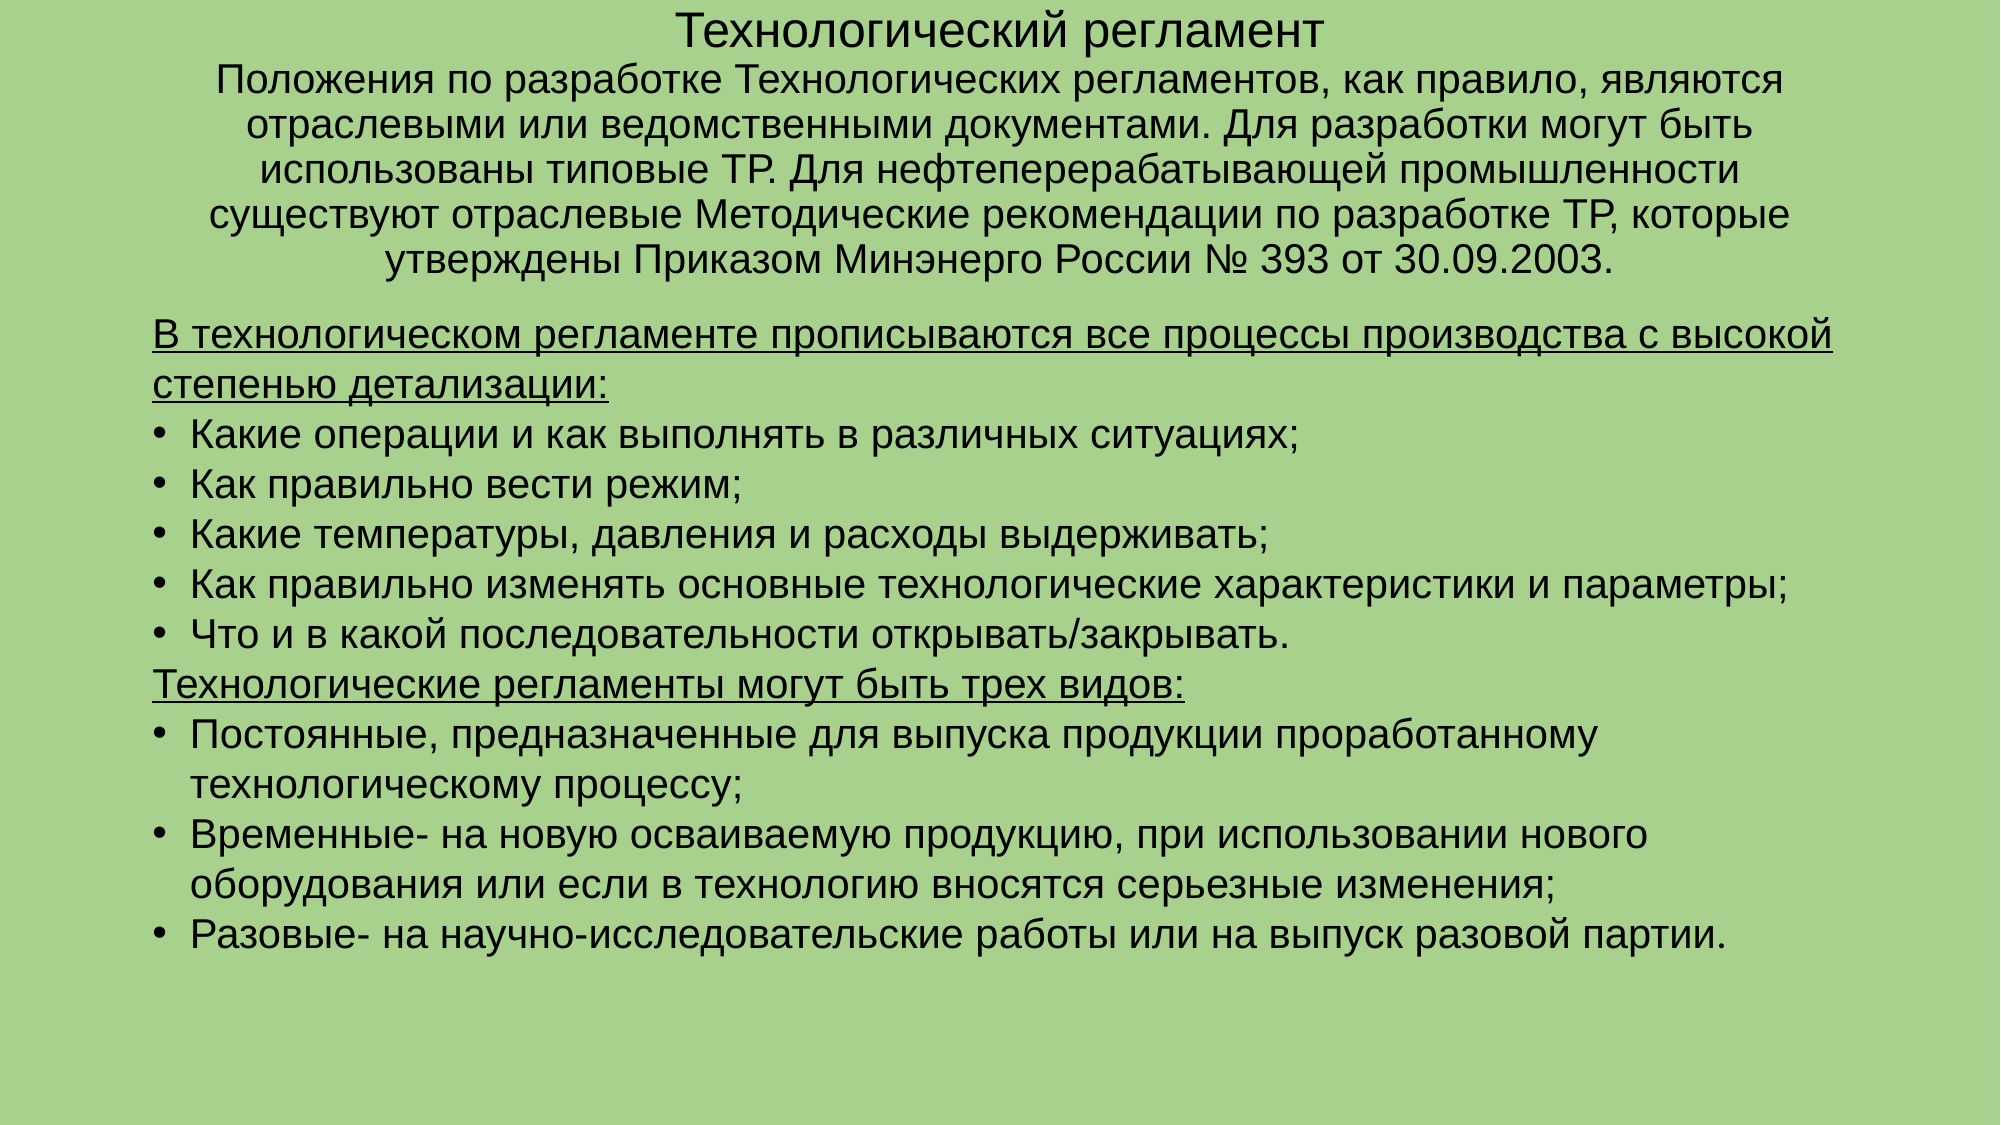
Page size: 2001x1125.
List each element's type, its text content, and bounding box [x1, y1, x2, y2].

title Технологический регламент Положения по разработке Технологических регламентов, как правило, являются отраслевыми или ведомственными документами. Для разработки могут быть использованы типовые ТР. Для нефтеперерабатывающей промышленности существуют отраслевые Методические рекомендации по разработке ТР, которые утверждены Приказом Минэнерго России № 393 от 30.09.2003. [137, 59, 1863, 278]
list В технологическом регламенте прописываются все процессы производства с высокой степенью детализации: Какие операции и как выполнять в различных ситуациях; Как правильно вести режим; Какие температуры, давления и расходы выдерживать; Как правильно изменять основные технологические характеристики и параметры; Что и в какой последовательности открывать/закрывать. Технологические регламенты могут быть трех видов: Постоянные, предназначенные для выпуска продукции проработанному технологическому процессу; Временные- на новую осваиваемую продукцию, при использовании нового оборудования или если в технологию вносятся серьезные изменения; Разовые- на научно-исследовательские работы или на выпуск разовой партии. [137, 299, 1863, 1014]
